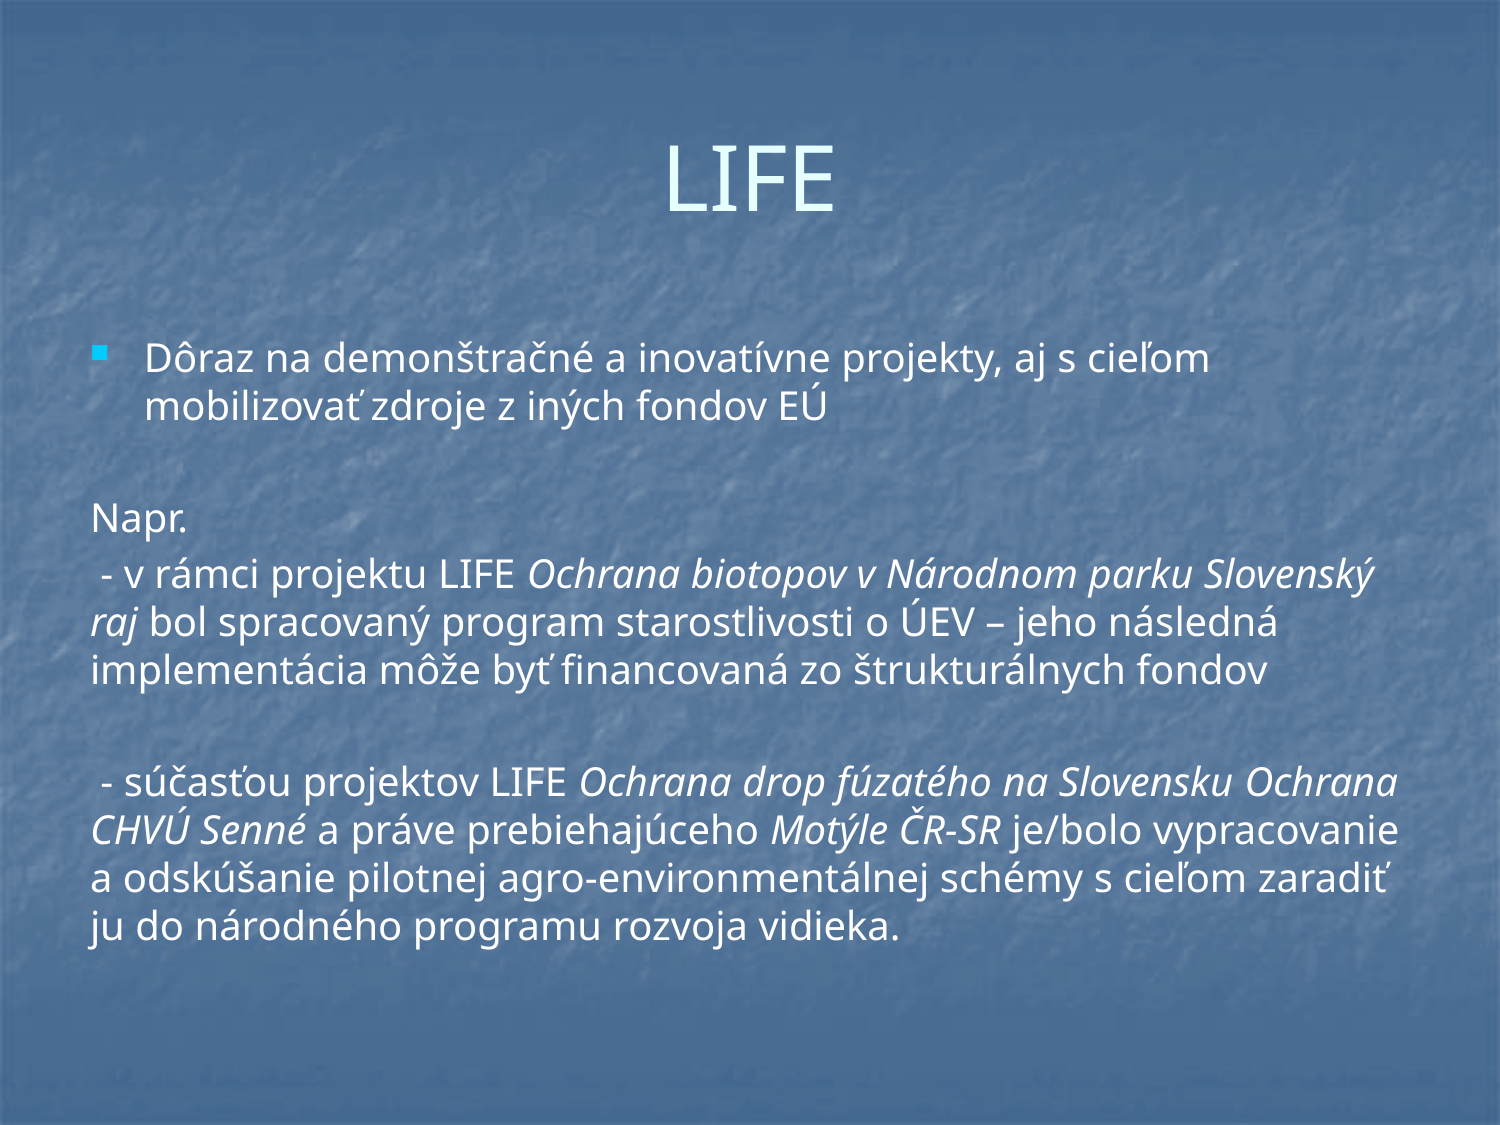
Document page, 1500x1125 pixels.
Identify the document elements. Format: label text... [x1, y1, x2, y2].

title LIFE [75, 62, 1425, 288]
list Dôraz na demonštračné a inovatívne projekty, aj s cieľom mobilizovať zdroje z iných fondov EÚ Napr. - v rámci projektu LIFE Ochrana biotopov v Národnom parku Slovenský raj bol spracovaný program starostlivosti o ÚEV – jeho následná implementácia môže byť financovaná zo štrukturálnych fondov - súčasťou projektov LIFE Ochrana drop fúzatého na Slovensku Ochrana CHVÚ Senné a práve prebiehajúceho Motýle ČR-SR je/bolo vypracovanie a odskúšanie pilotnej agro-environmentálnej schémy s cieľom zaradiť ju do národného programu rozvoja vidieka. [75, 324, 1425, 1000]
